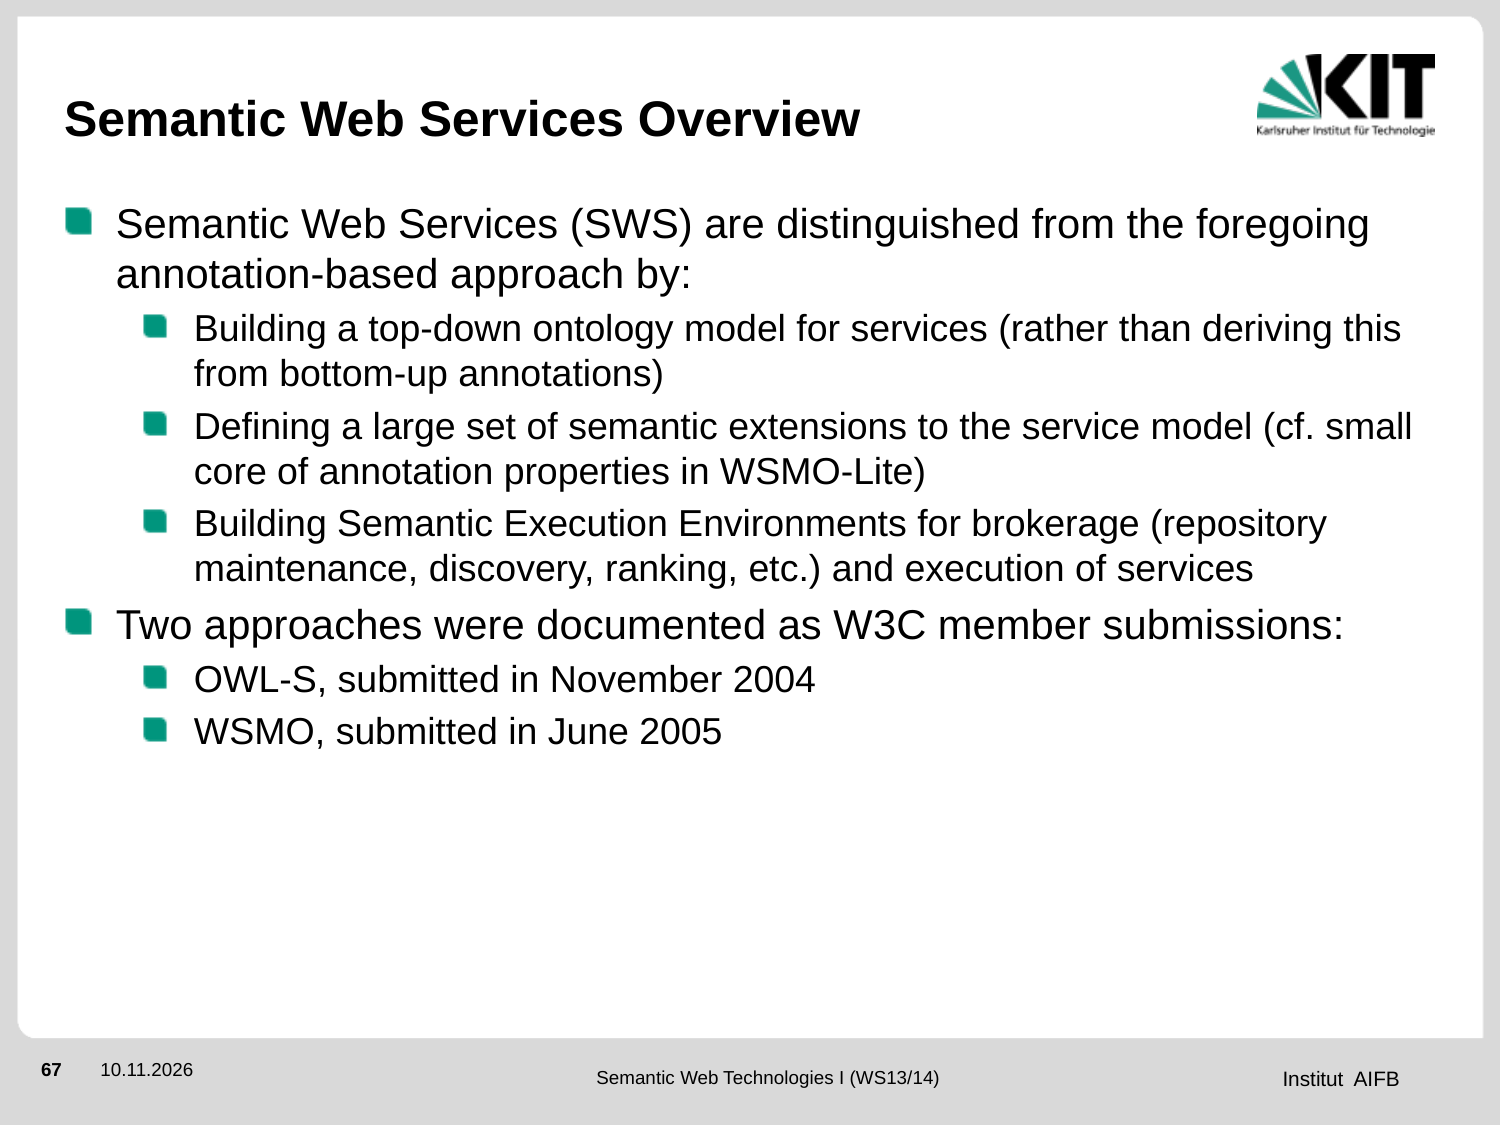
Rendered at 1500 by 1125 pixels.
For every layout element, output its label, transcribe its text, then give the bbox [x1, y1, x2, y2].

title Semantic Web Services Overview [64, 54, 1198, 147]
picture [0, 0, 1500, 1125]
list Semantic Web Services (SWS) are distinguished from the foregoing annotation-based approach by: Building a top-down ontology model for services (rather than deriving this from bottom-up annotations) Defining a large set of semantic extensions to the service model (cf. small core of annotation properties in WSMO-Lite) Building Semantic Execution Environments for brokerage (repository maintenance, discovery, ranking, etc.) and execution of services Two approaches were documented as W3C member submissions: OWL-S, submitted in November 2004 WSMO, submitted in June 2005 [64, 196, 1436, 1000]
